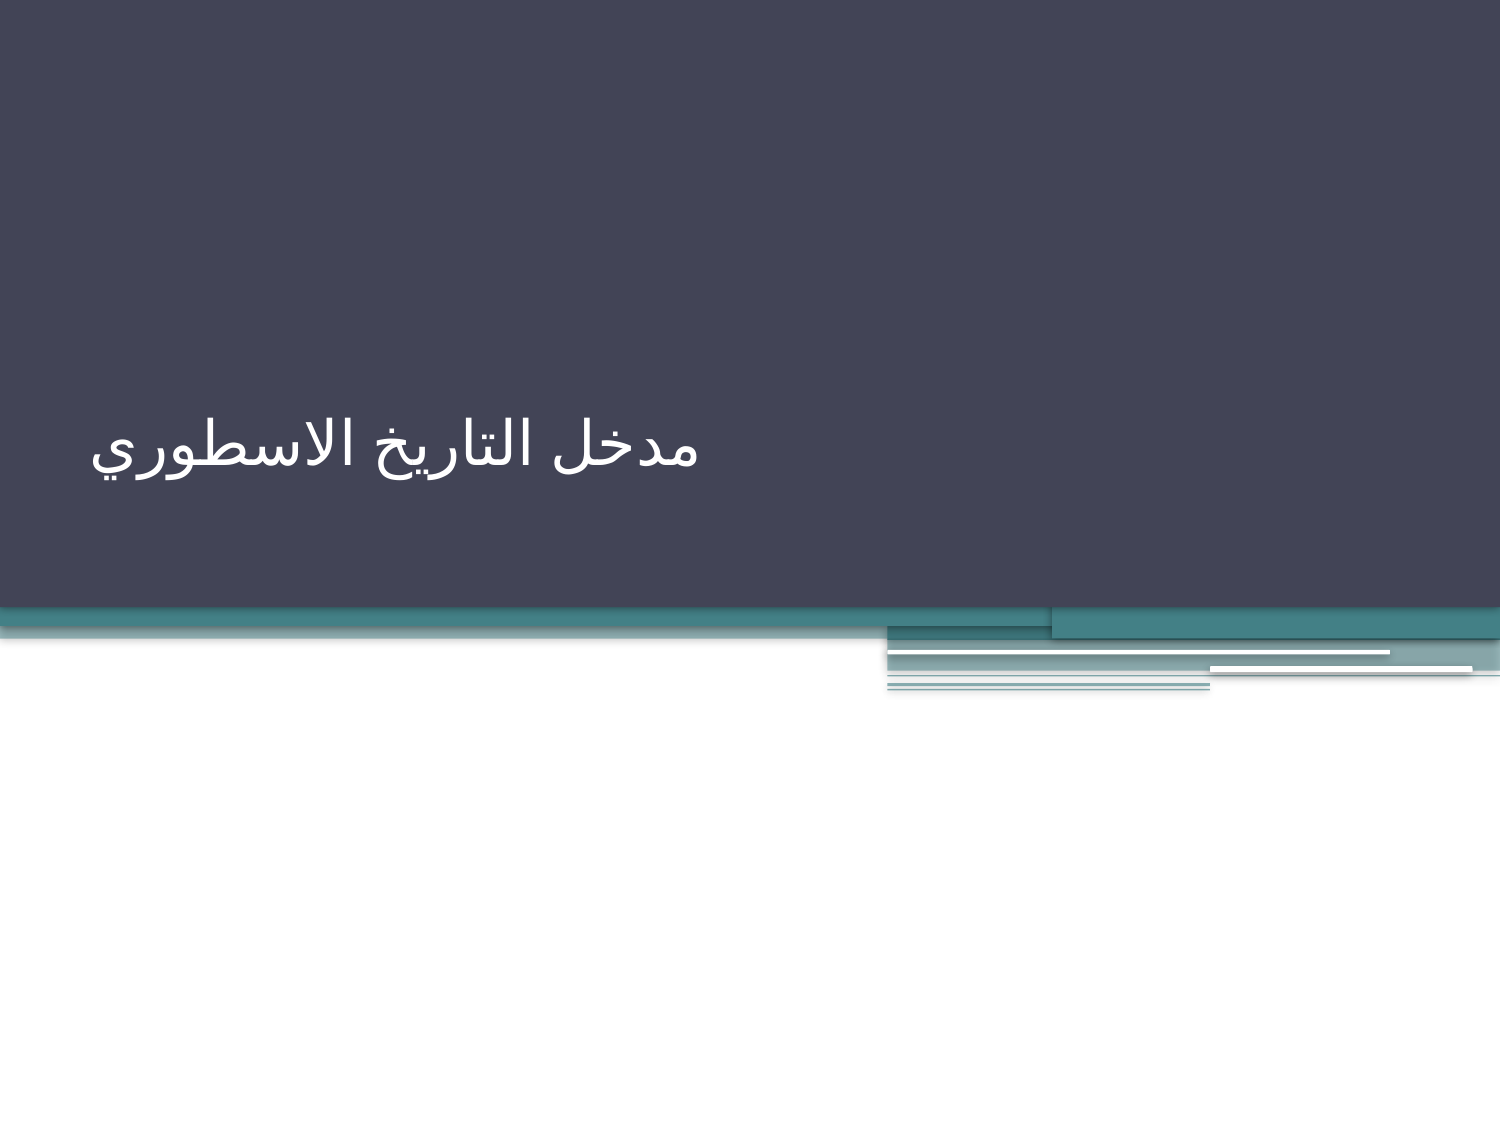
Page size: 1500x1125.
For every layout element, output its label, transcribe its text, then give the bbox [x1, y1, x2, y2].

title مدخل التاريخ الاسطوري [75, 394, 1463, 636]
